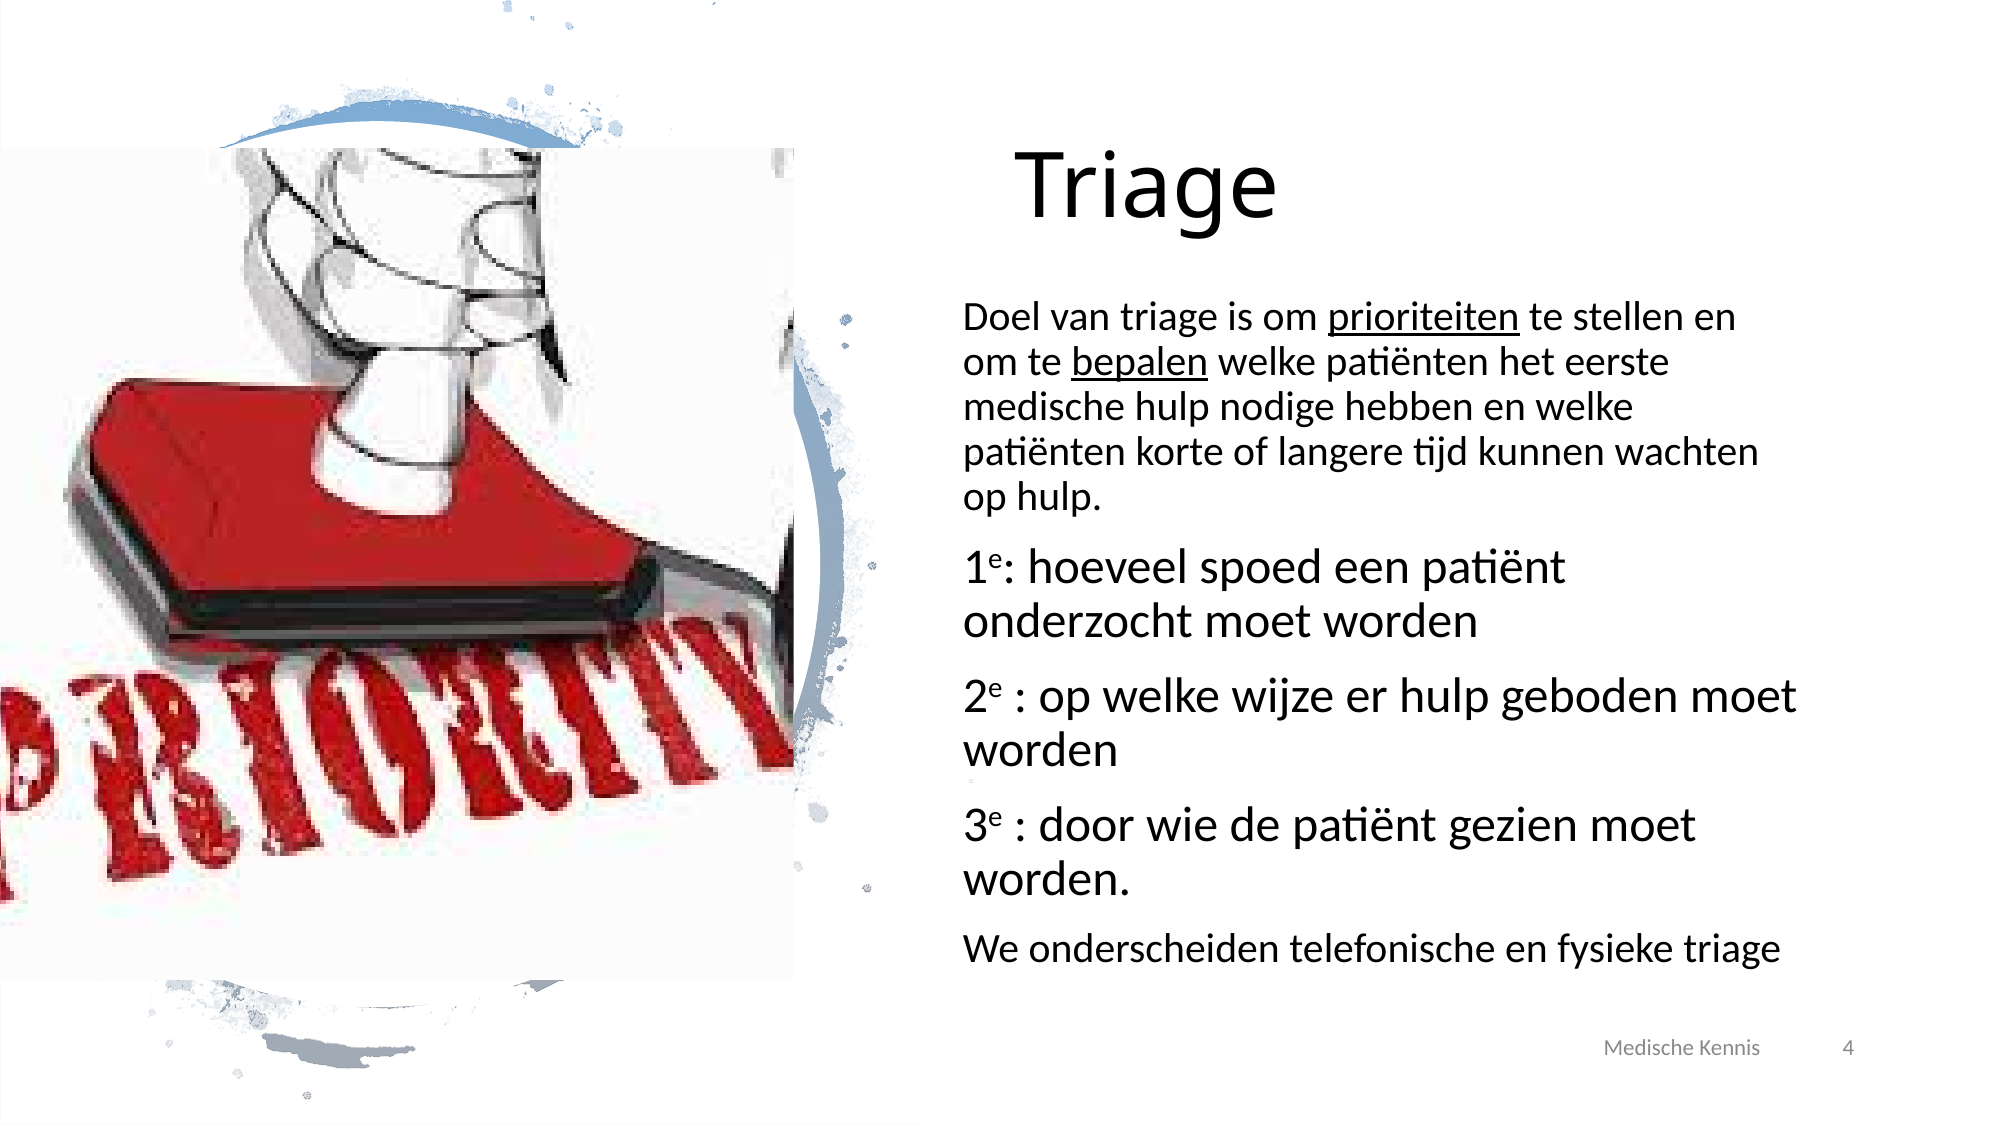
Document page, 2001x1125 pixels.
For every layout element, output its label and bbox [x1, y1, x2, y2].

list [0, 148, 794, 980]
picture [0, 0, 2000, 1125]
